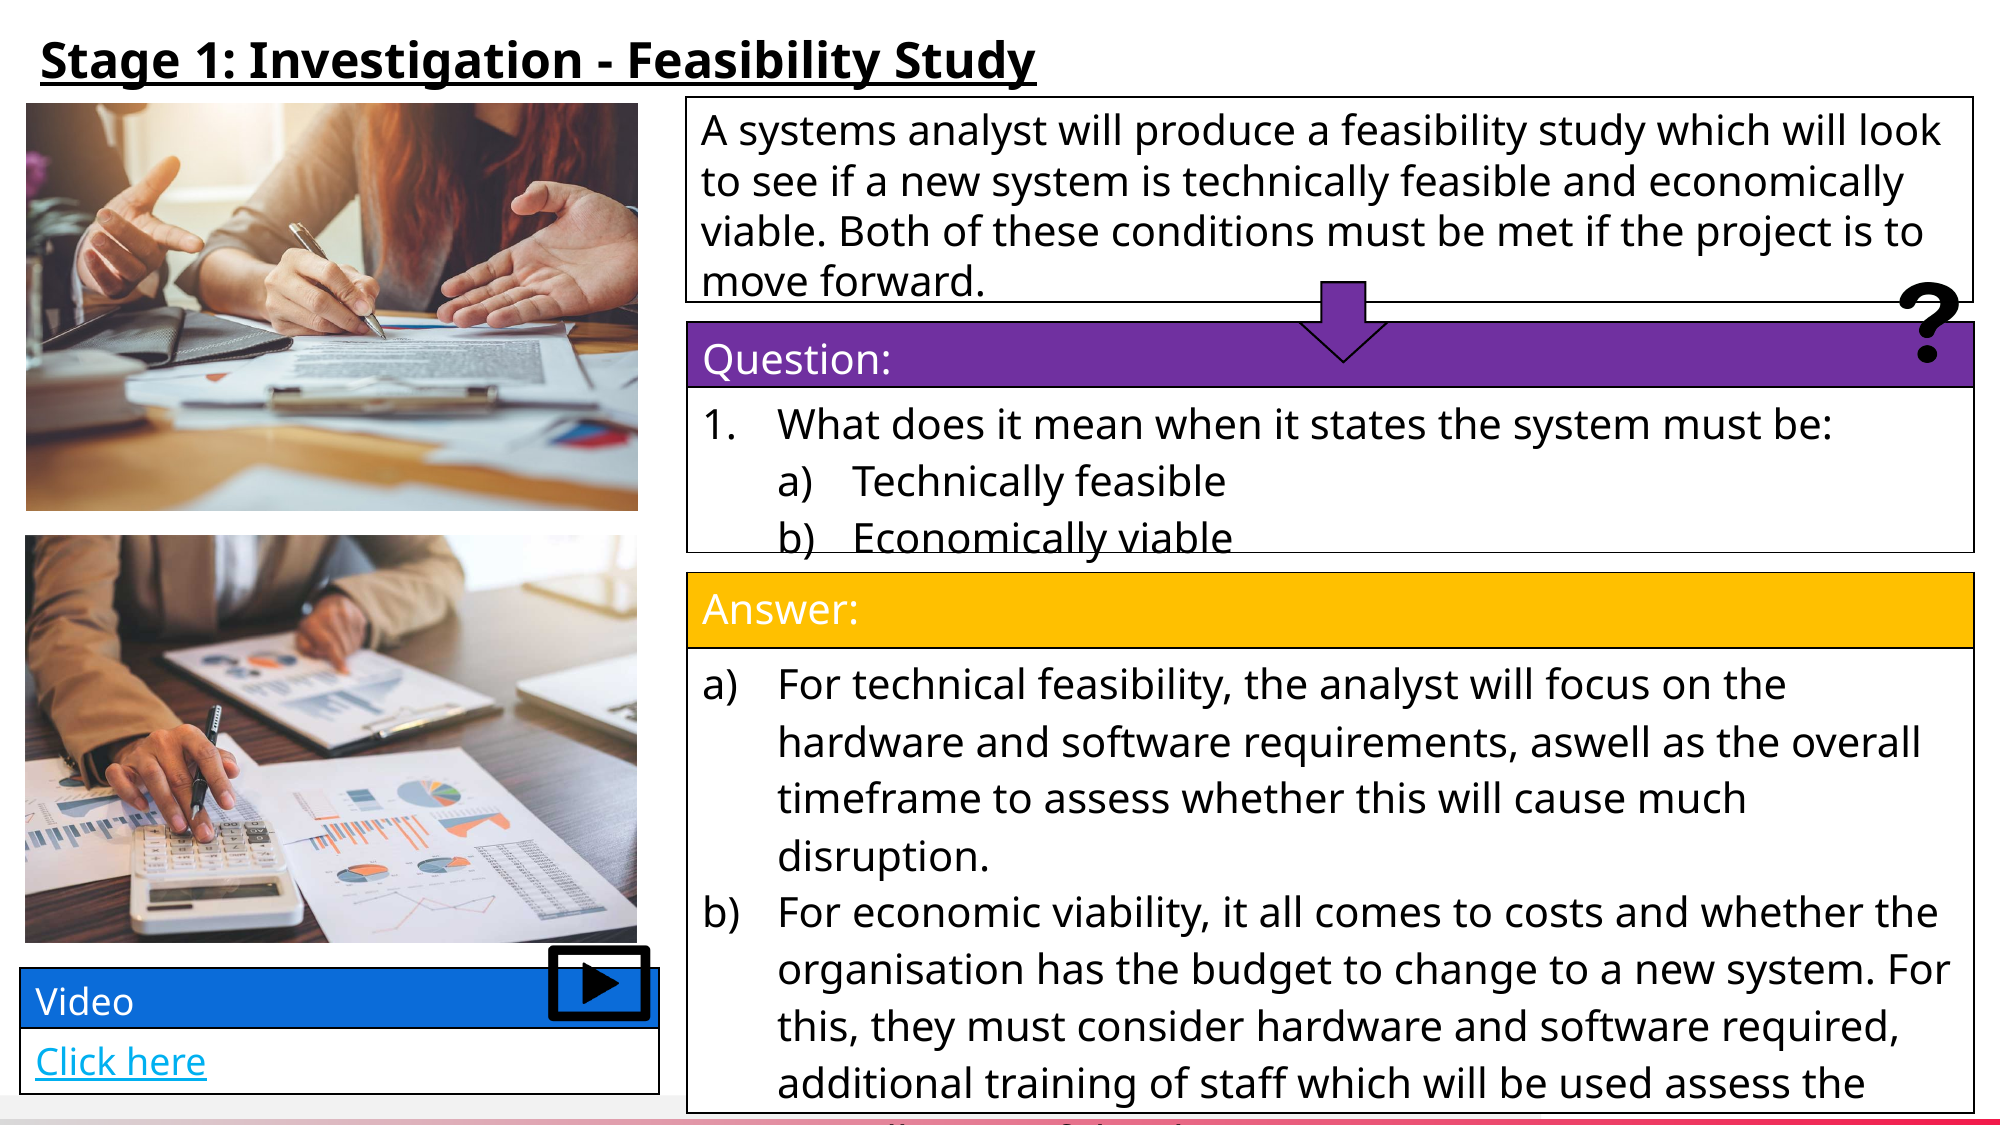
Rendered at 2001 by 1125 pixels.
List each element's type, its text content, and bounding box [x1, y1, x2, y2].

table_header Answer: [688, 573, 1973, 647]
picture [25, 535, 660, 1044]
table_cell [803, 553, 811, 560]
table_cell Click here [21, 1029, 658, 1093]
picture [1884, 282, 1974, 363]
picture [26, 103, 638, 511]
text_box A systems analyst will produce a feasibility study which will look to see if a new system is technically feasible and economically viable. Both of these conditions must be met if the project is to move forward. [685, 96, 1974, 303]
table_cell What does it mean when it states the system must be: Technically feasible Economically viable [688, 388, 1973, 552]
table_header Question: [688, 323, 1973, 386]
table_header Video [21, 969, 538, 1027]
table_cell For technical feasibility, the analyst will focus on the hardware and software requirements, aswell as the overall timeframe to assess whether this will cause much disruption. For economic viability, it all comes to costs and whether the organisation has the budget to change to a new system. For this, they must consider hardware and software required, additional training of staff which will be used assess the overall costs of developing a new IT system. [688, 649, 1973, 1112]
text_box Stage 1: Investigation - Feasibility Study [25, 21, 1095, 96]
text_box [1296, 281, 1391, 364]
